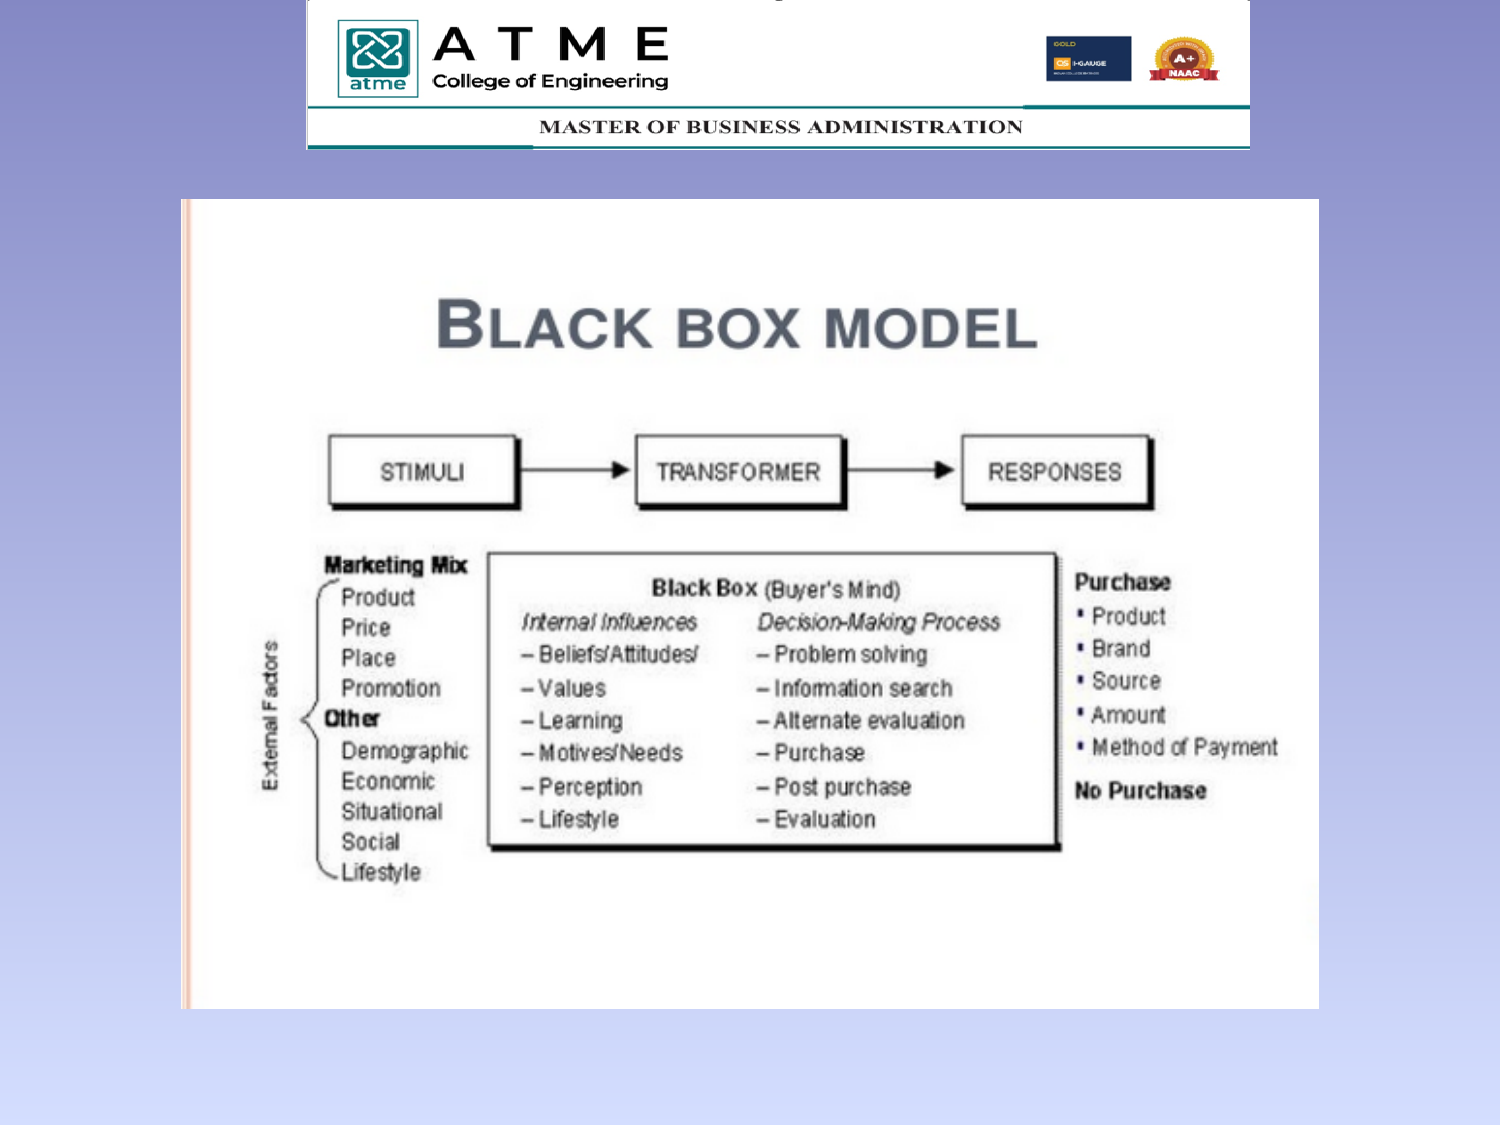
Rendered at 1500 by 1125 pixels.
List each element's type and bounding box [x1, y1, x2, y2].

picture [306, 0, 1250, 150]
list [180, 199, 1319, 1009]
